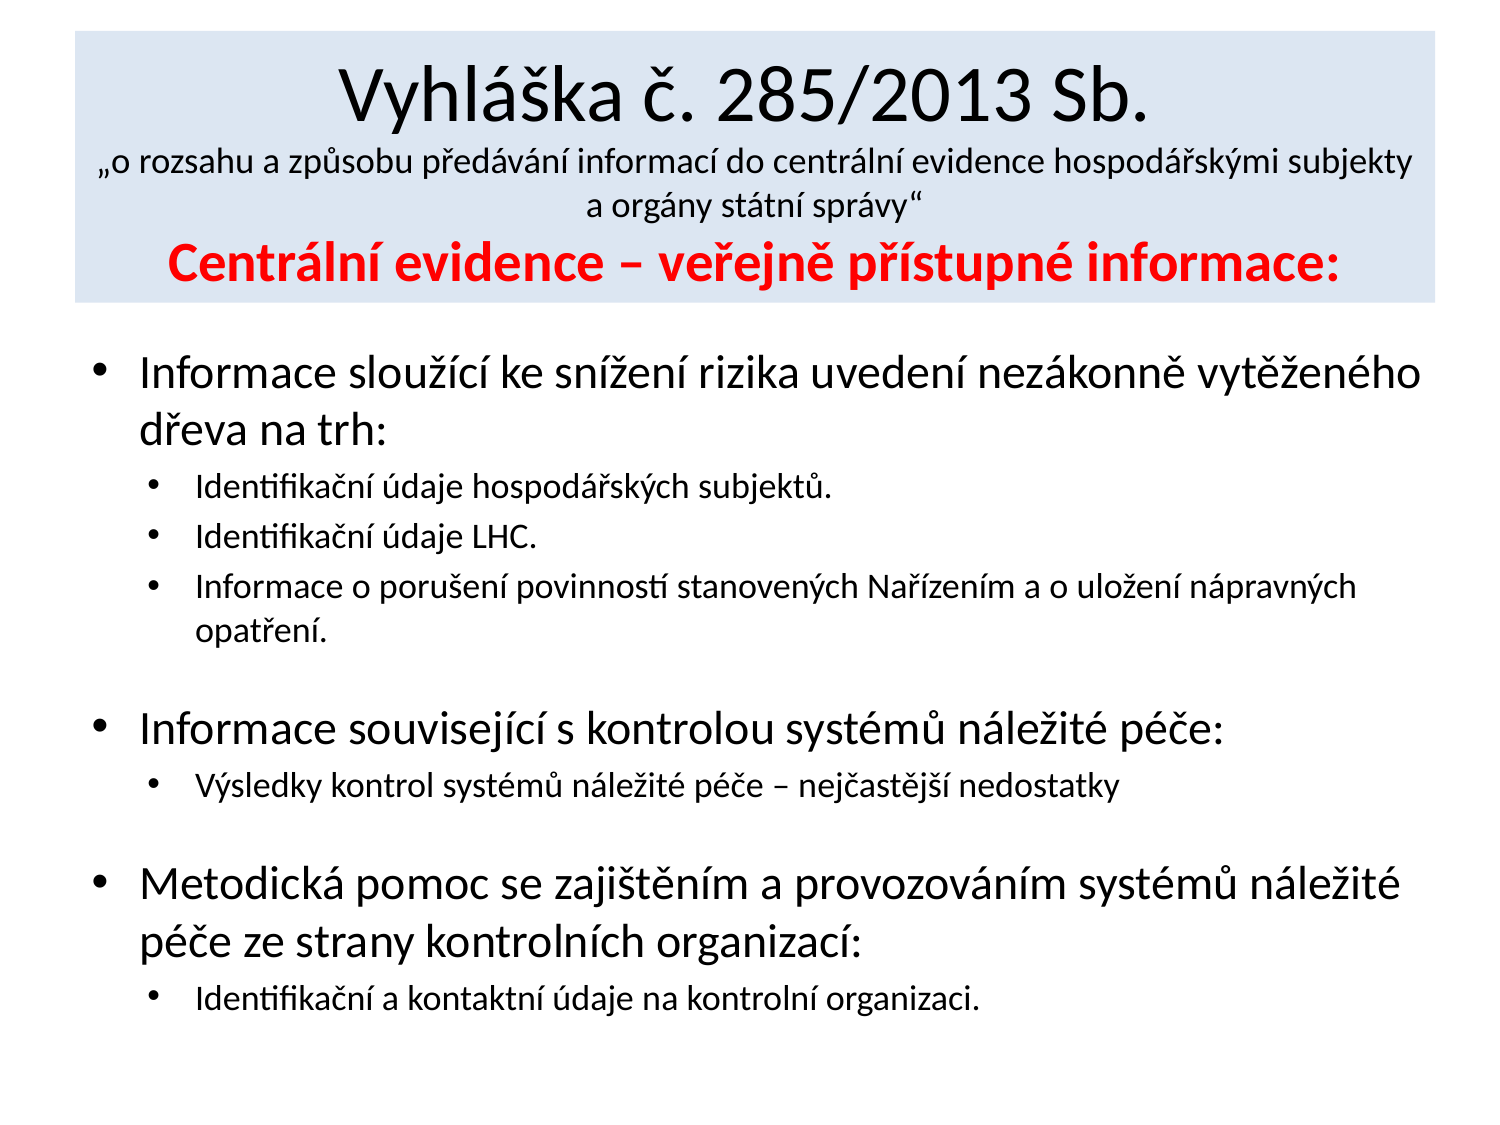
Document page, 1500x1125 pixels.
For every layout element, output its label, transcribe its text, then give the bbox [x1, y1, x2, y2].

list Informace sloužící ke snížení rizika uvedení nezákonně vytěženého dřeva na trh: Identifikační údaje hospodářských subjektů. Identifikační údaje LHC. Informace o porušení povinností stanovených Nařízením a o uložení nápravných opatření. Informace související s kontrolou systémů náležité péče: Výsledky kontrol systémů náležité péče – nejčastější nedostatky Metodická pomoc se zajištěním a provozováním systémů náležité péče ze strany kontrolních organizací: Identifikační a kontaktní údaje na kontrolní organizaci. [76, 290, 1449, 1034]
title Vyhláška č. 285/2013 Sb. „o rozsahu a způsobu předávání informací do centrální evidence hospodářskými subjekty a orgány státní správy“ Centrální evidence – veřejně přístupné informace: [75, 30, 1436, 303]
